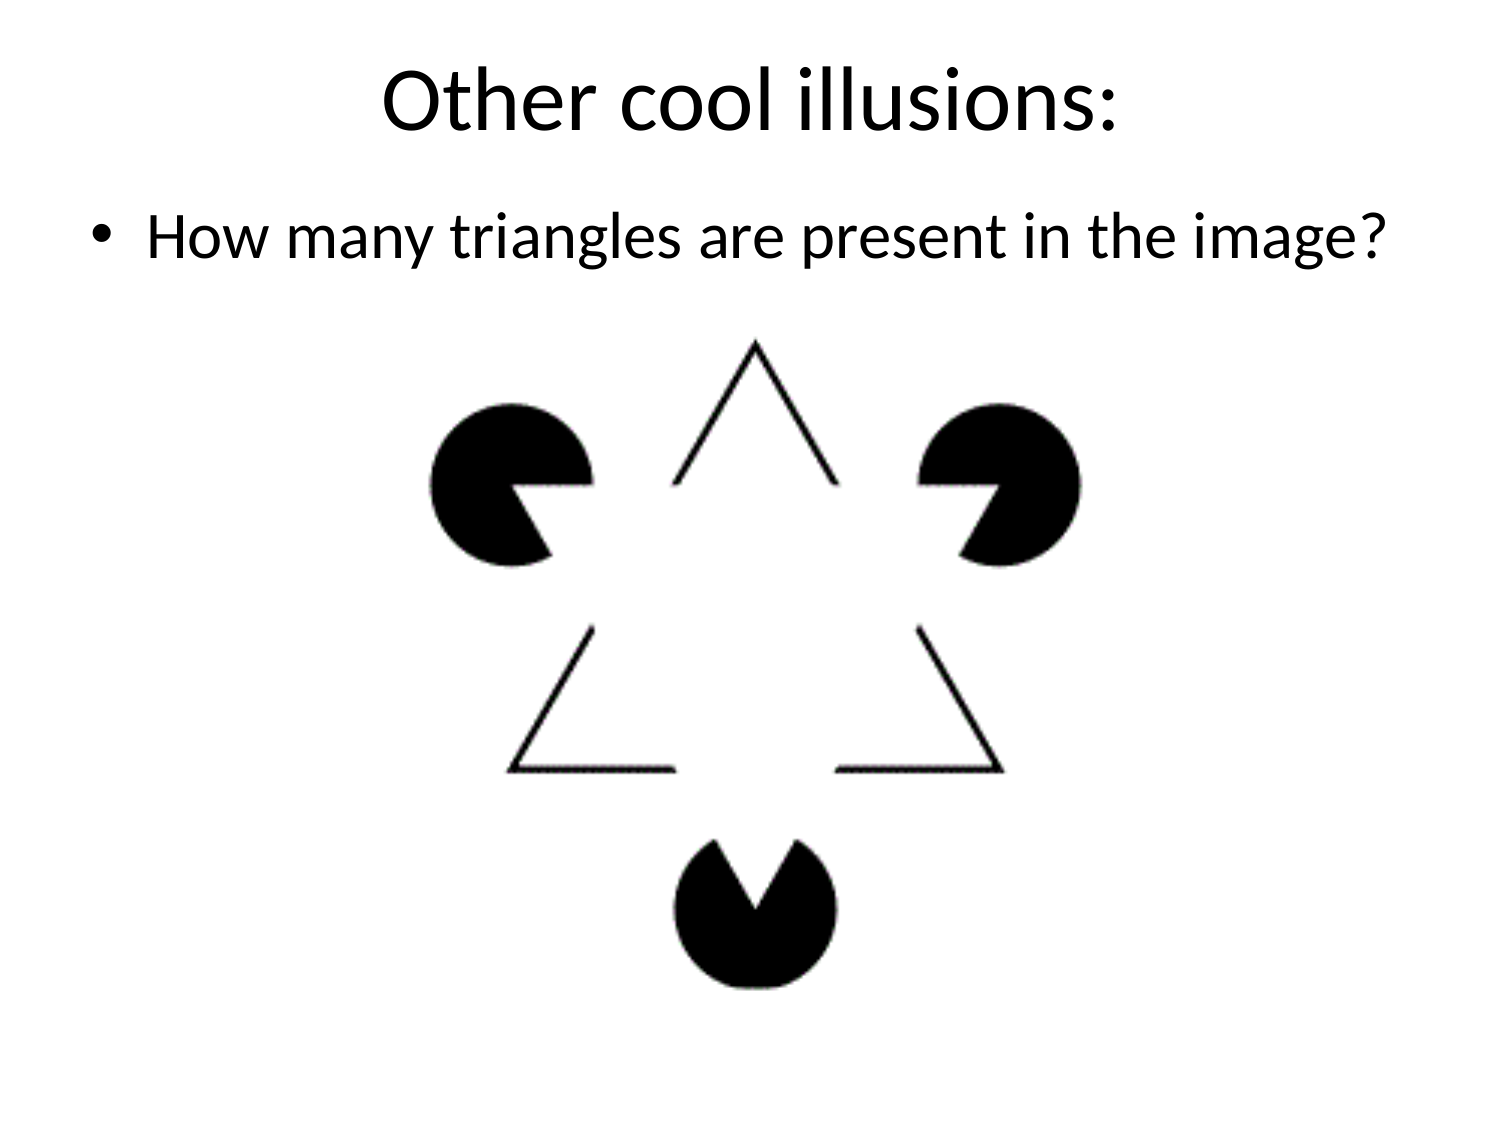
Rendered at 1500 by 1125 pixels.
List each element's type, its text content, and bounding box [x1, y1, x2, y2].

picture [159, 314, 1360, 1004]
title Other cool illusions: [76, 0, 1427, 188]
list How many triangles are present in the image? [75, 184, 1425, 986]
